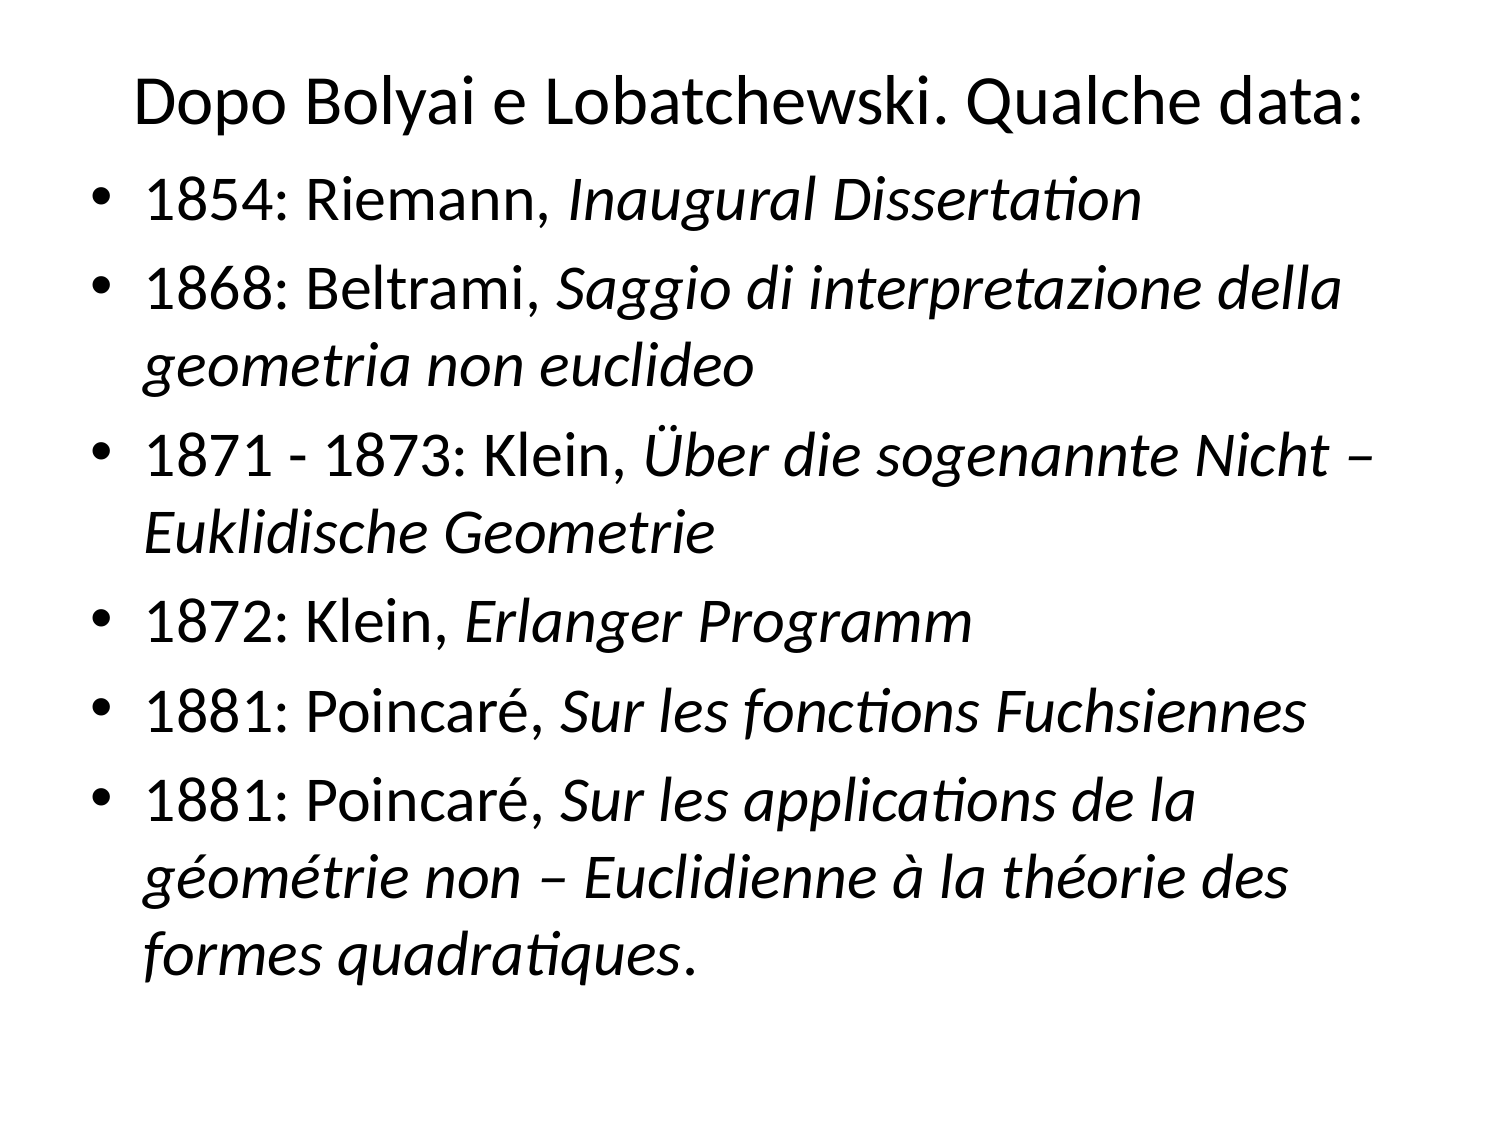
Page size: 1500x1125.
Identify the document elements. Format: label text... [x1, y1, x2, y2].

list 1854: Riemann, Inaugural Dissertation 1868: Beltrami, Saggio di interpretazione della geometria non euclideo 1871 - 1873: Klein, Über die sogenannte Nicht – Euklidische Geometrie 1872: Klein, Erlanger Programm 1881: Poincaré, Sur les fonctions Fuchsiennes 1881: Poincaré, Sur les applications de la géométrie non – Euclidienne à la théorie des formes quadratiques. [75, 149, 1425, 1005]
title Dopo Bolyai e Lobatchewski. Qualche data: [75, 45, 1425, 149]
